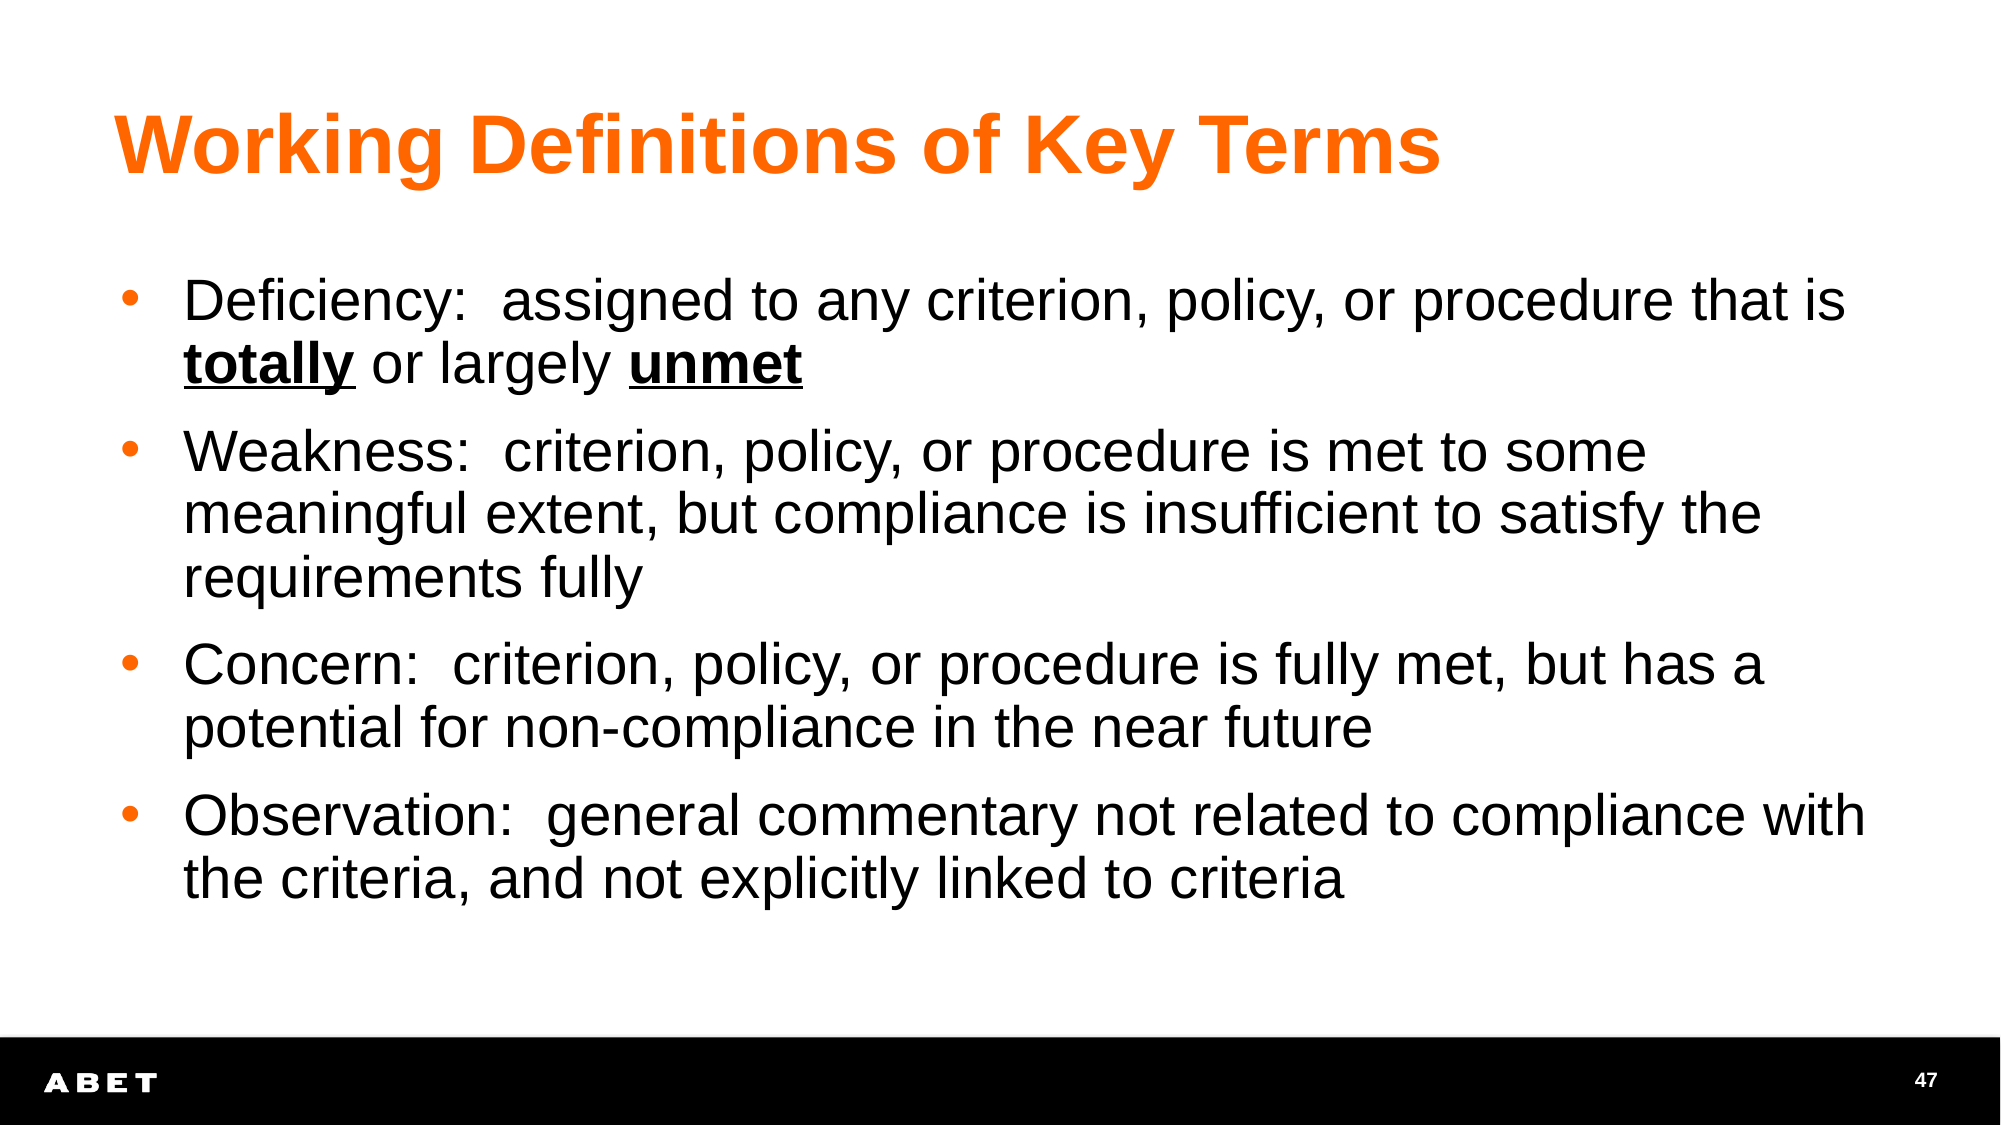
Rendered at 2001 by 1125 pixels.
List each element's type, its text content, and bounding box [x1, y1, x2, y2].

list Deficiency: assigned to any criterion, policy, or procedure that is totally or largely unmet Weakness: criterion, policy, or procedure is met to some meaningful extent, but compliance is insufficient to satisfy the requirements fully Concern: criterion, policy, or procedure is fully met, but has a potential for non-compliance in the near future Observation: general commentary not related to compliance with the criteria, and not explicitly linked to criteria [99, 262, 1900, 975]
picture [16, 1052, 184, 1113]
title Working Definitions of Key Terms [99, 82, 1900, 213]
